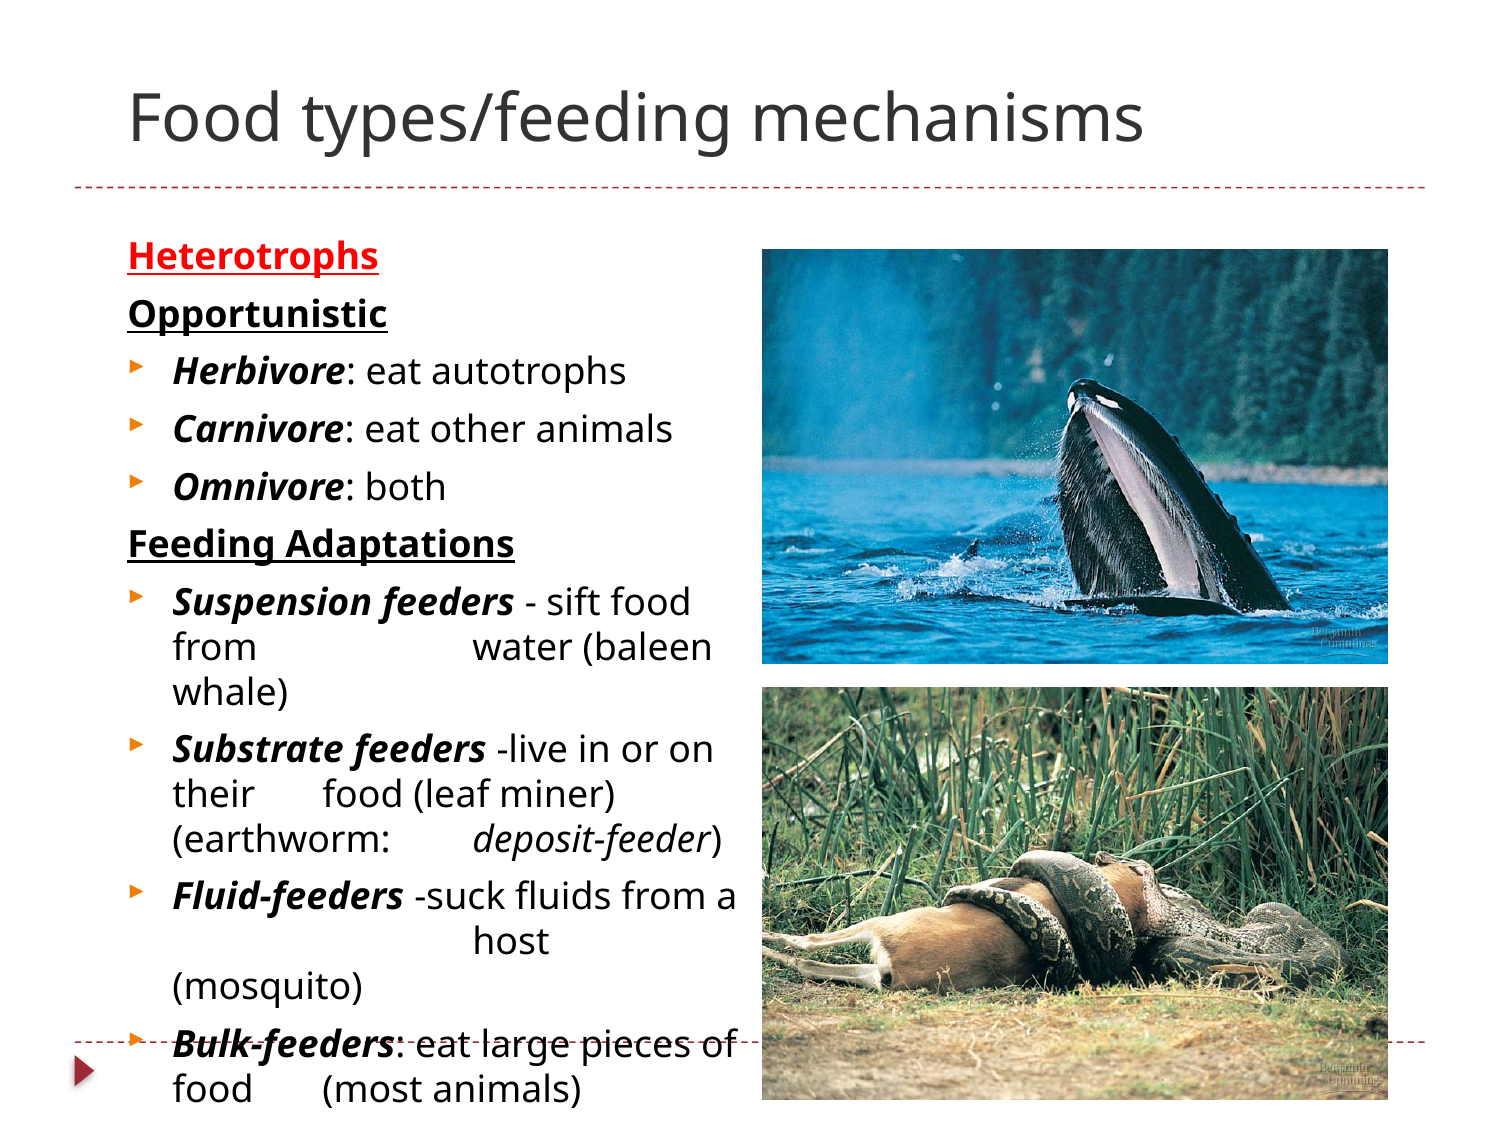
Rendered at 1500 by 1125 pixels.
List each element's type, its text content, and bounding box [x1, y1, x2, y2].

title Food types/feeding mechanisms [112, 0, 1475, 163]
picture [762, 687, 1388, 1101]
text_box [762, 249, 1388, 665]
list Heterotrophs Opportunistic Herbivore: eat autotrophs Carnivore: eat other animals Omnivore: both Feeding Adaptations Suspension feeders - sift food from water (baleen whale) Substrate feeders -live in or on their food (leaf miner) (earthworm: deposit-feeder) Fluid-feeders -suck fluids from a host (mosquito) Bulk-feeders: eat large pieces of food (most animals) [112, 224, 763, 1125]
